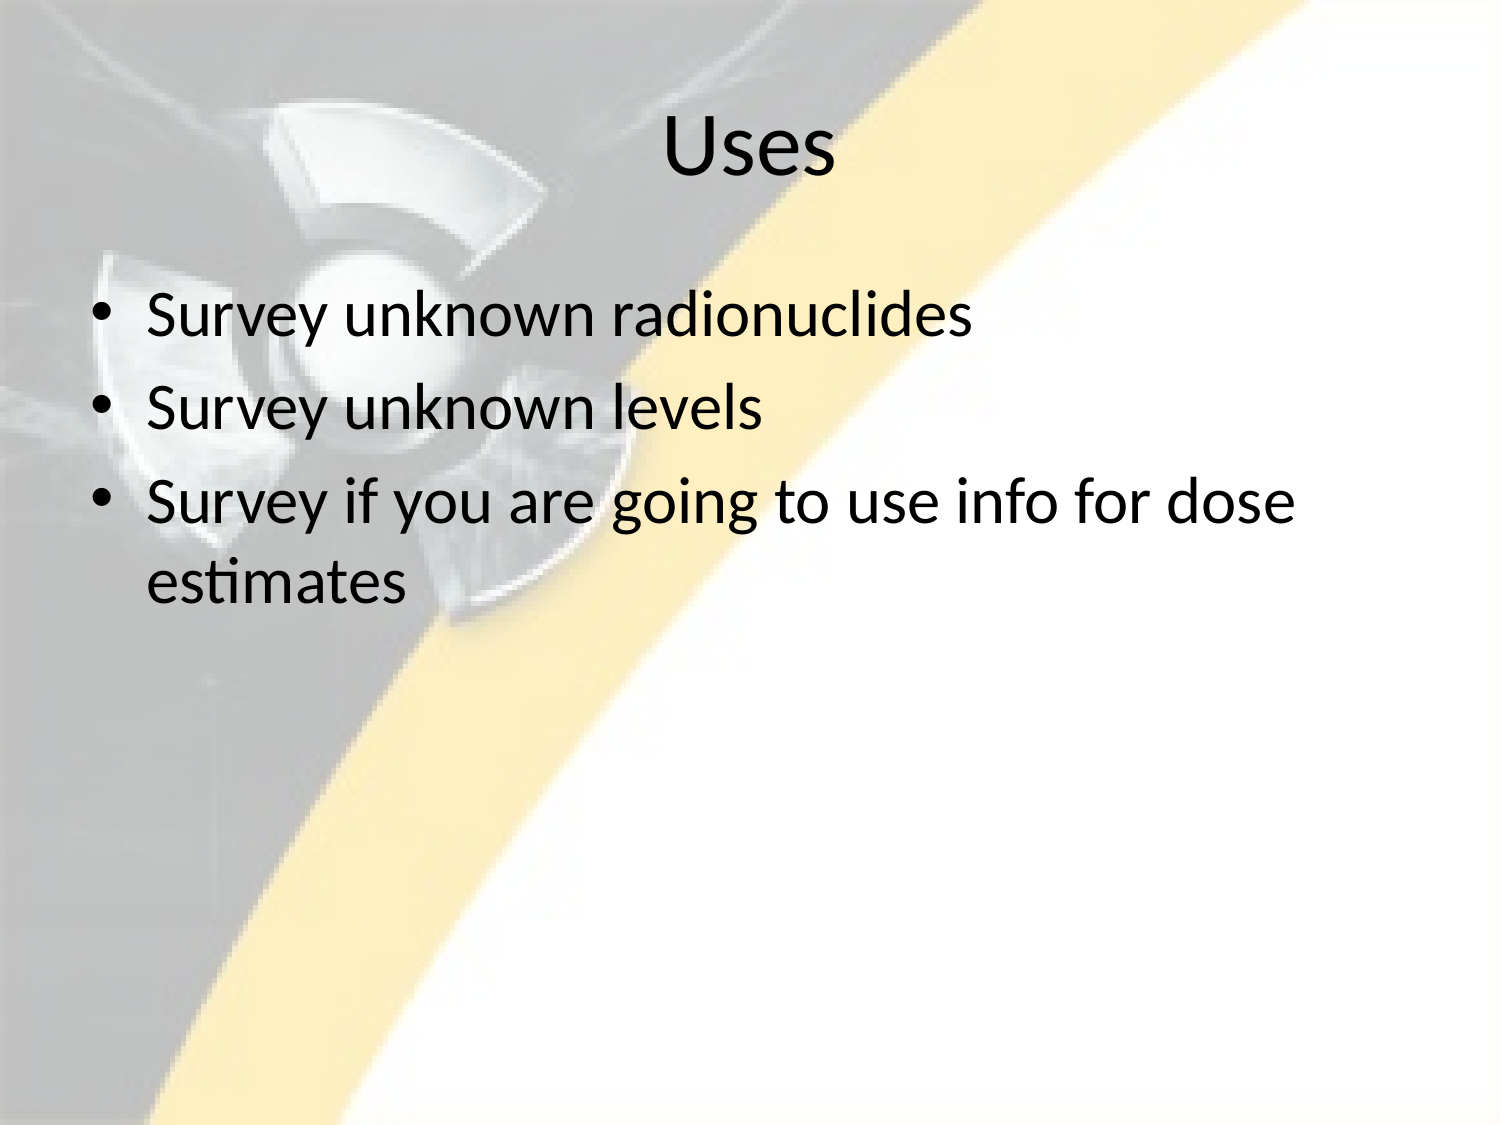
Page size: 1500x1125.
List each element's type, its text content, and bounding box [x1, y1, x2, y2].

title Uses [75, 45, 1425, 233]
list Survey unknown radionuclides Survey unknown levels Survey if you are going to use info for dose estimates [75, 262, 1425, 1005]
